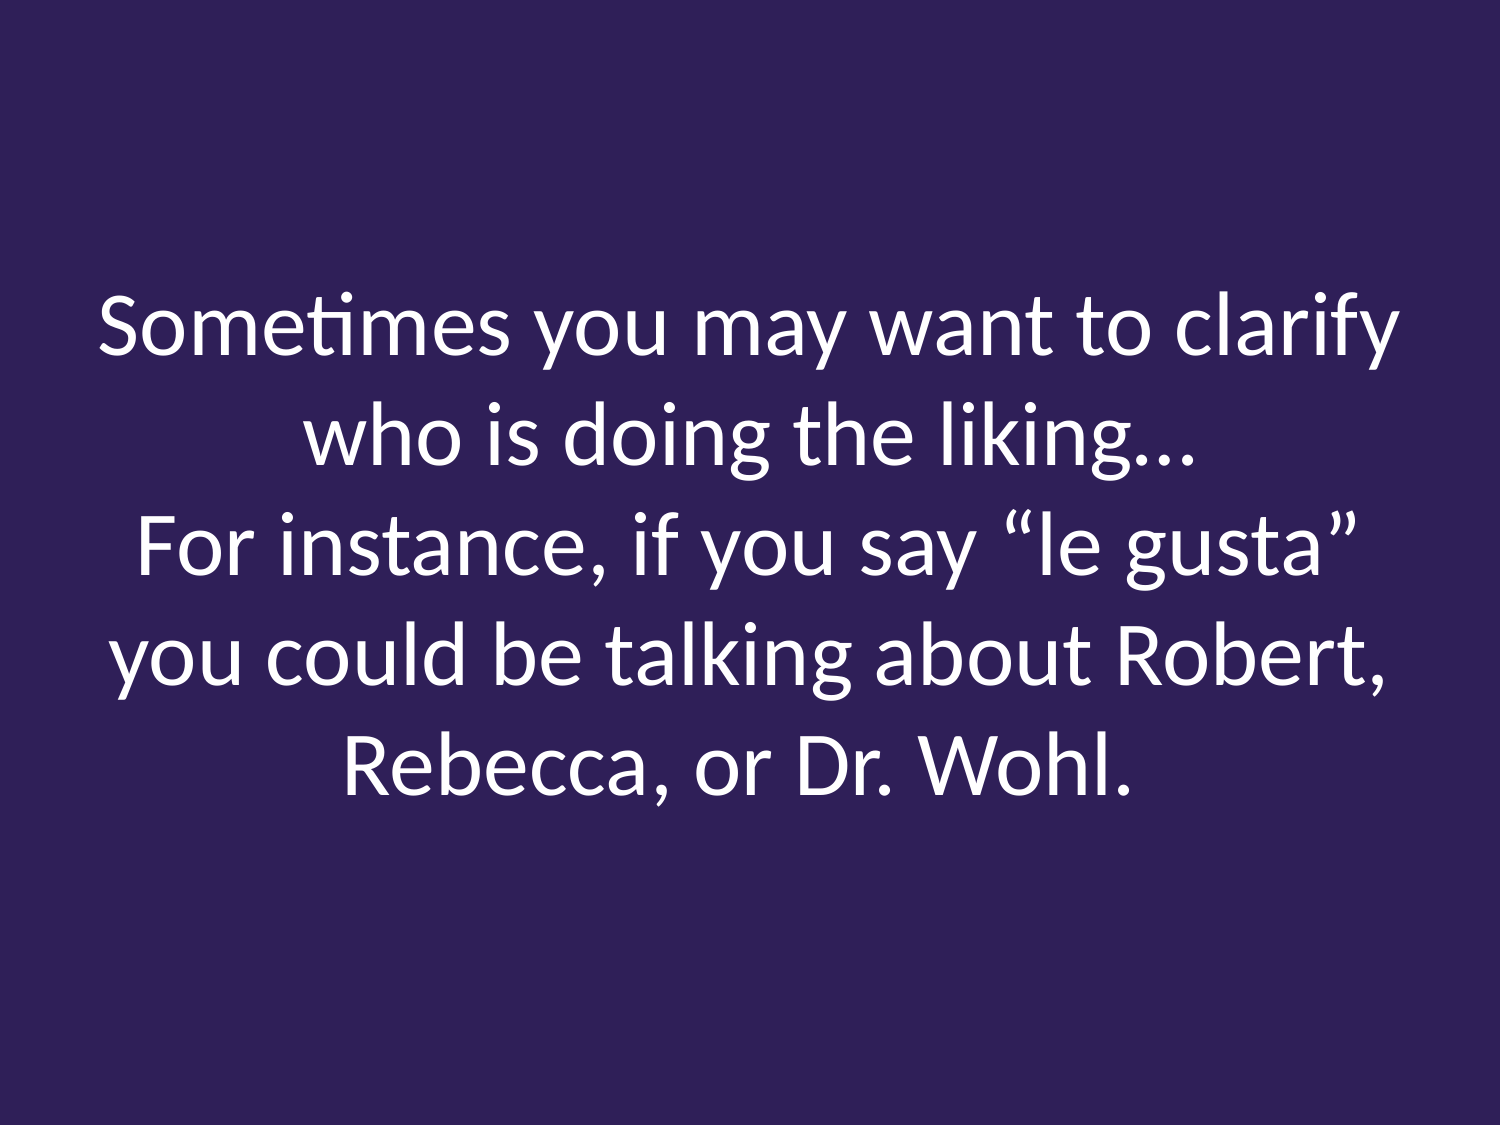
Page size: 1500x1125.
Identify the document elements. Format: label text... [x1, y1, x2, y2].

title Sometimes you may want to clarify who is doing the liking… For instance, if you say “le gusta” you could be talking about Robert, Rebecca, or Dr. Wohl. [75, 45, 1425, 1033]
